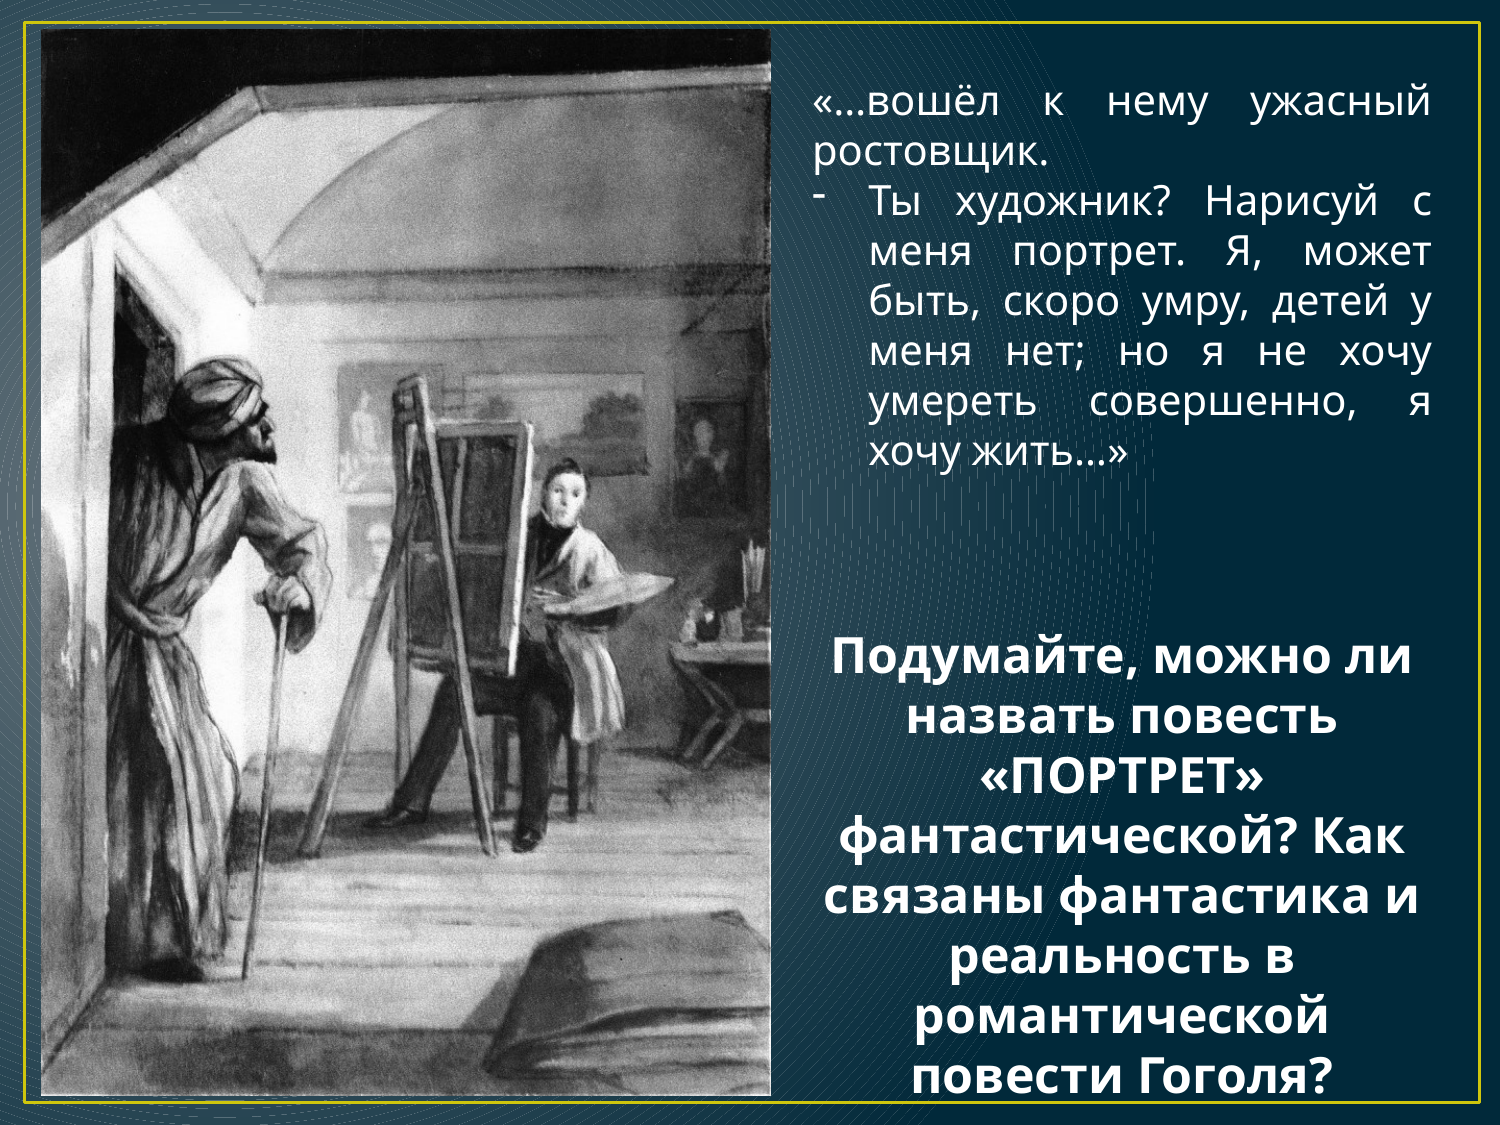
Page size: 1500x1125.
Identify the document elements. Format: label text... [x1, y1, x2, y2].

text_box «…вошёл к нему ужасный ростовщик. Ты художник? Нарисуй с меня портрет. Я, может быть, скоро умру, детей у меня нет; но я не хочу умереть совершенно, я хочу жить…» Подумайте, можно ли назвать повесть «ПОРТРЕТ» фантастической? Как связаны фантастика и реальность в романтической повести Гоголя? [797, 66, 1447, 1112]
picture [41, 28, 771, 1096]
